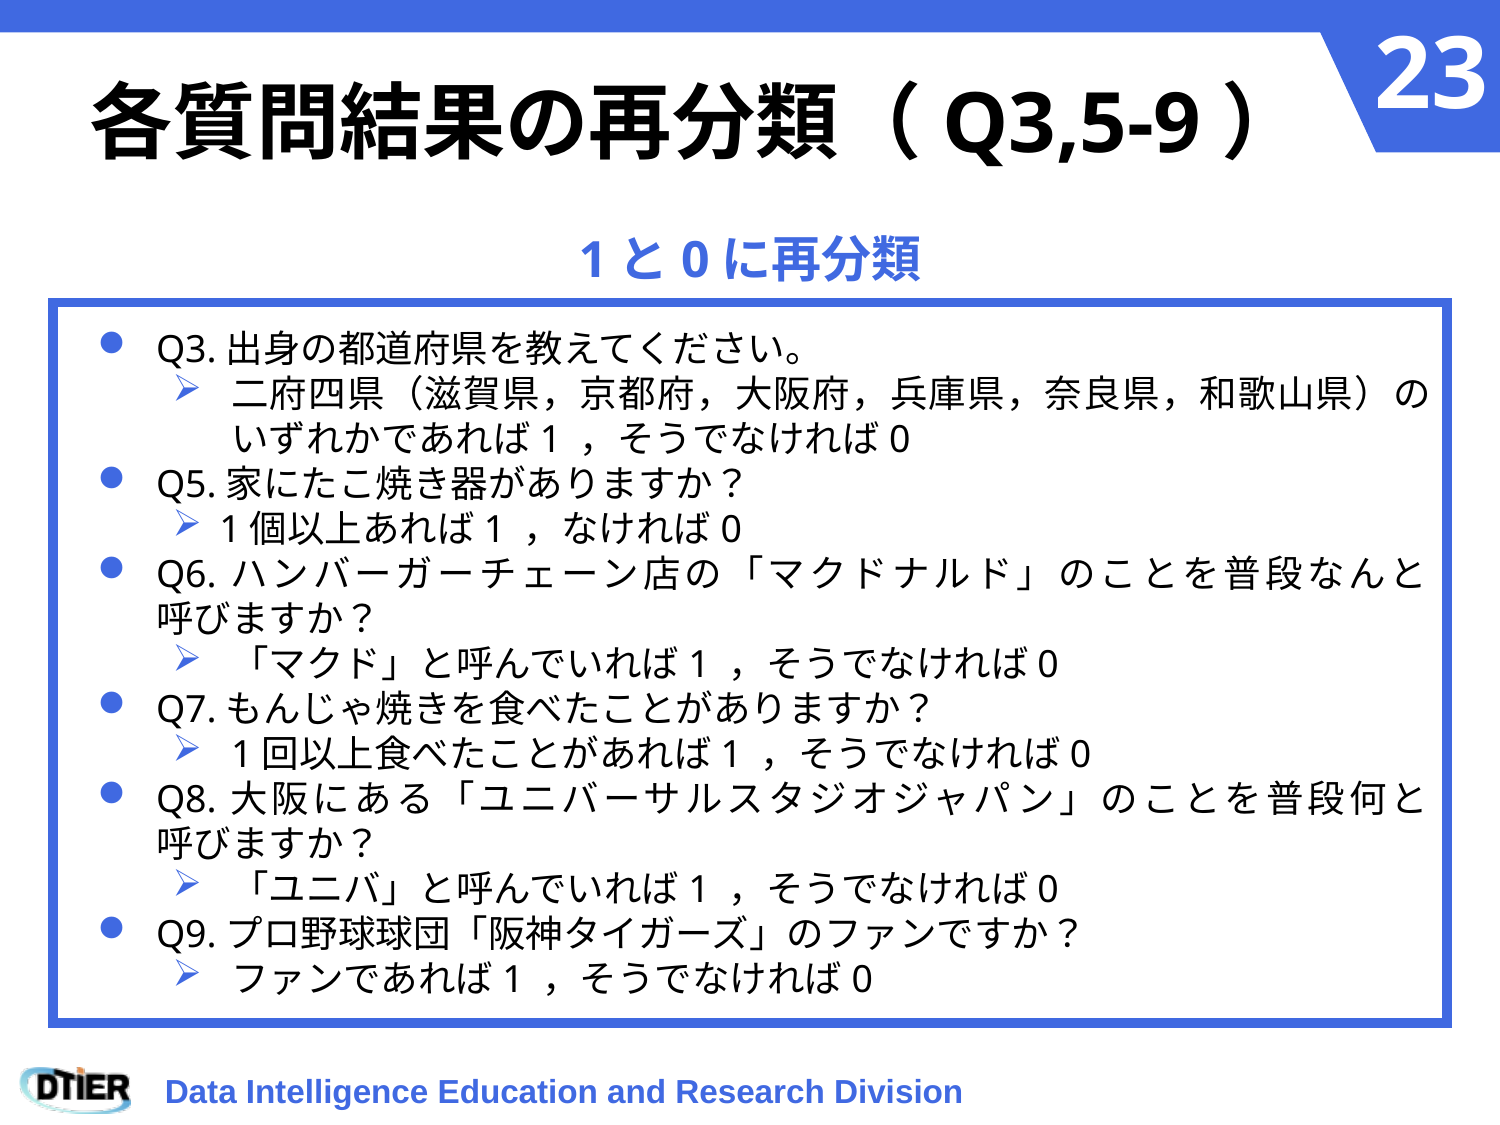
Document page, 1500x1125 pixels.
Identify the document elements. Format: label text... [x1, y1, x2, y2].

text_box 1と0に再分類 [283, 219, 1217, 295]
text_box Q3.出身の都道府県を教えてください。 二府四県（滋賀県，京都府，大阪府，兵庫県，奈良県，和歌山県）の いずれかであれば1 ，そうでなければ0 Q5.家にたこ焼き器がありますか？ 1個以上あれば1 ，なければ0 Q6.ハンバーガーチェーン店の「マクドナルド」のことを普段なんと 呼びますか？ 「マクド」と呼んでいれば1 ，そうでなければ0 Q7.もんじゃ焼きを食べたことがありますか？ 1回以上食べたことがあれば1 ，そうでなければ0 Q8.大阪にある「ユニバーサルスタジオジャパン」のことを普段何と 呼びますか？ 「ユニバ」と呼んでいれば1 ，そうでなければ0 Q9.プロ野球球団「阪神タイガーズ」のファンですか？ ファンであれば1 ，そうでなければ0 [52, 302, 1448, 1024]
picture [19, 1067, 131, 1114]
title 各質問結果の再分類（Q3,5-9） [75, 59, 1397, 180]
